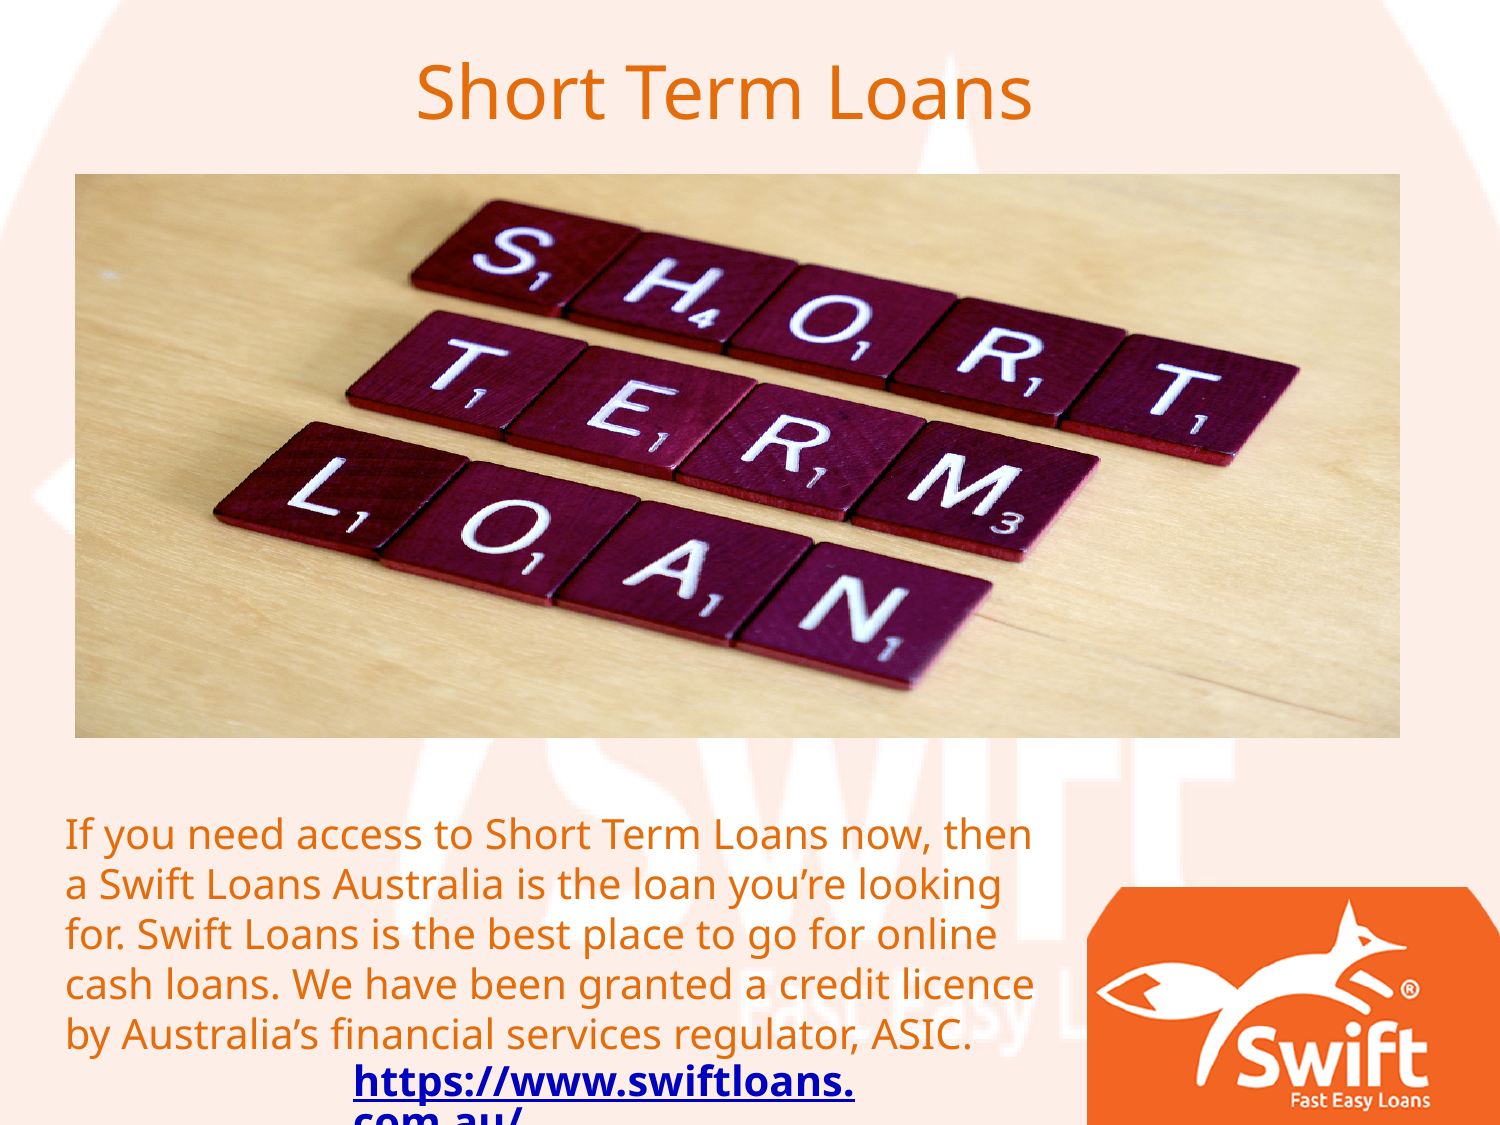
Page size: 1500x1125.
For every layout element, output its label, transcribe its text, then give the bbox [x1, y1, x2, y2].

picture [1087, 887, 1500, 1125]
picture [74, 174, 1401, 738]
text_box If you need access to Short Term Loans now, then a Swift Loans Australia is the loan you’re looking for. Swift Loans is the best place to go for online cash loans. We have been granted a credit licence by Australia’s financial services regulator, ASIC. [50, 800, 1075, 1065]
text_box https://www.swiftloans.com.au/ [338, 1046, 888, 1119]
text_box Short Term Loans [400, 37, 1050, 143]
